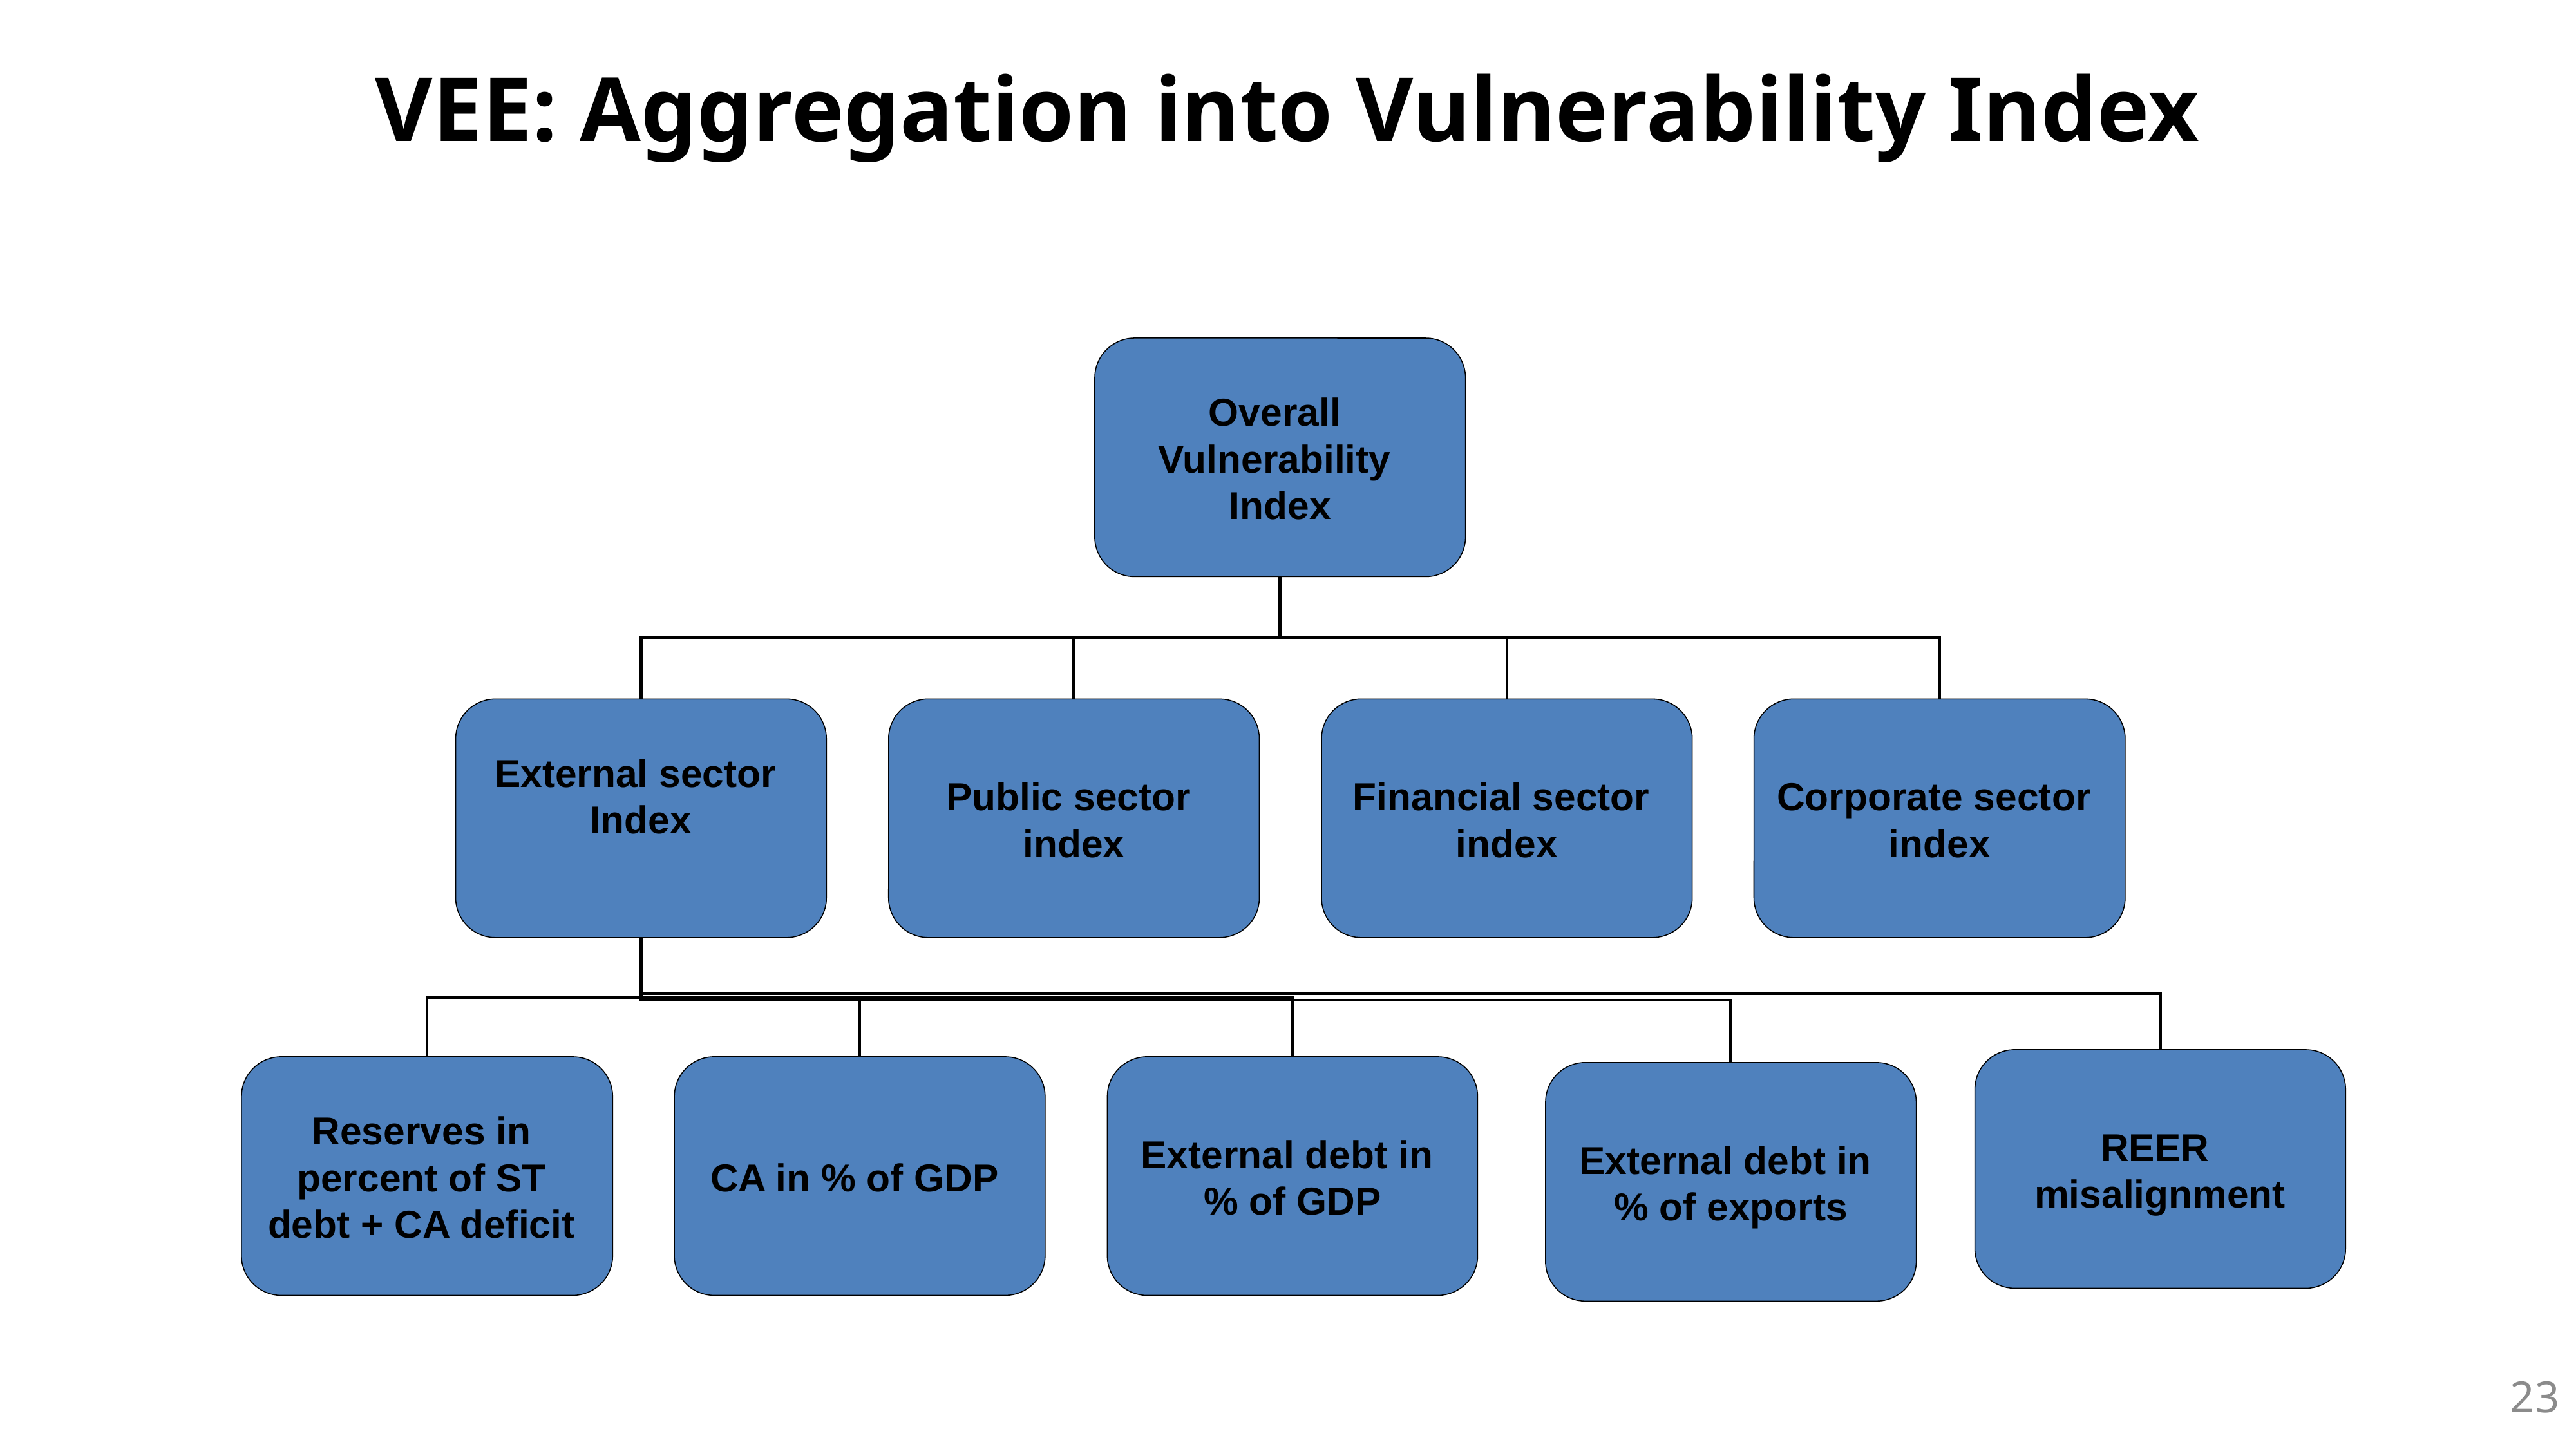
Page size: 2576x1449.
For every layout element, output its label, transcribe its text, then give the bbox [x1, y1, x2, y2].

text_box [241, 337, 2346, 1302]
text_box VEE: Aggregation into Vulnerability Index [0, 67, 2576, 145]
text_box 22 [2494, 1365, 2576, 1449]
